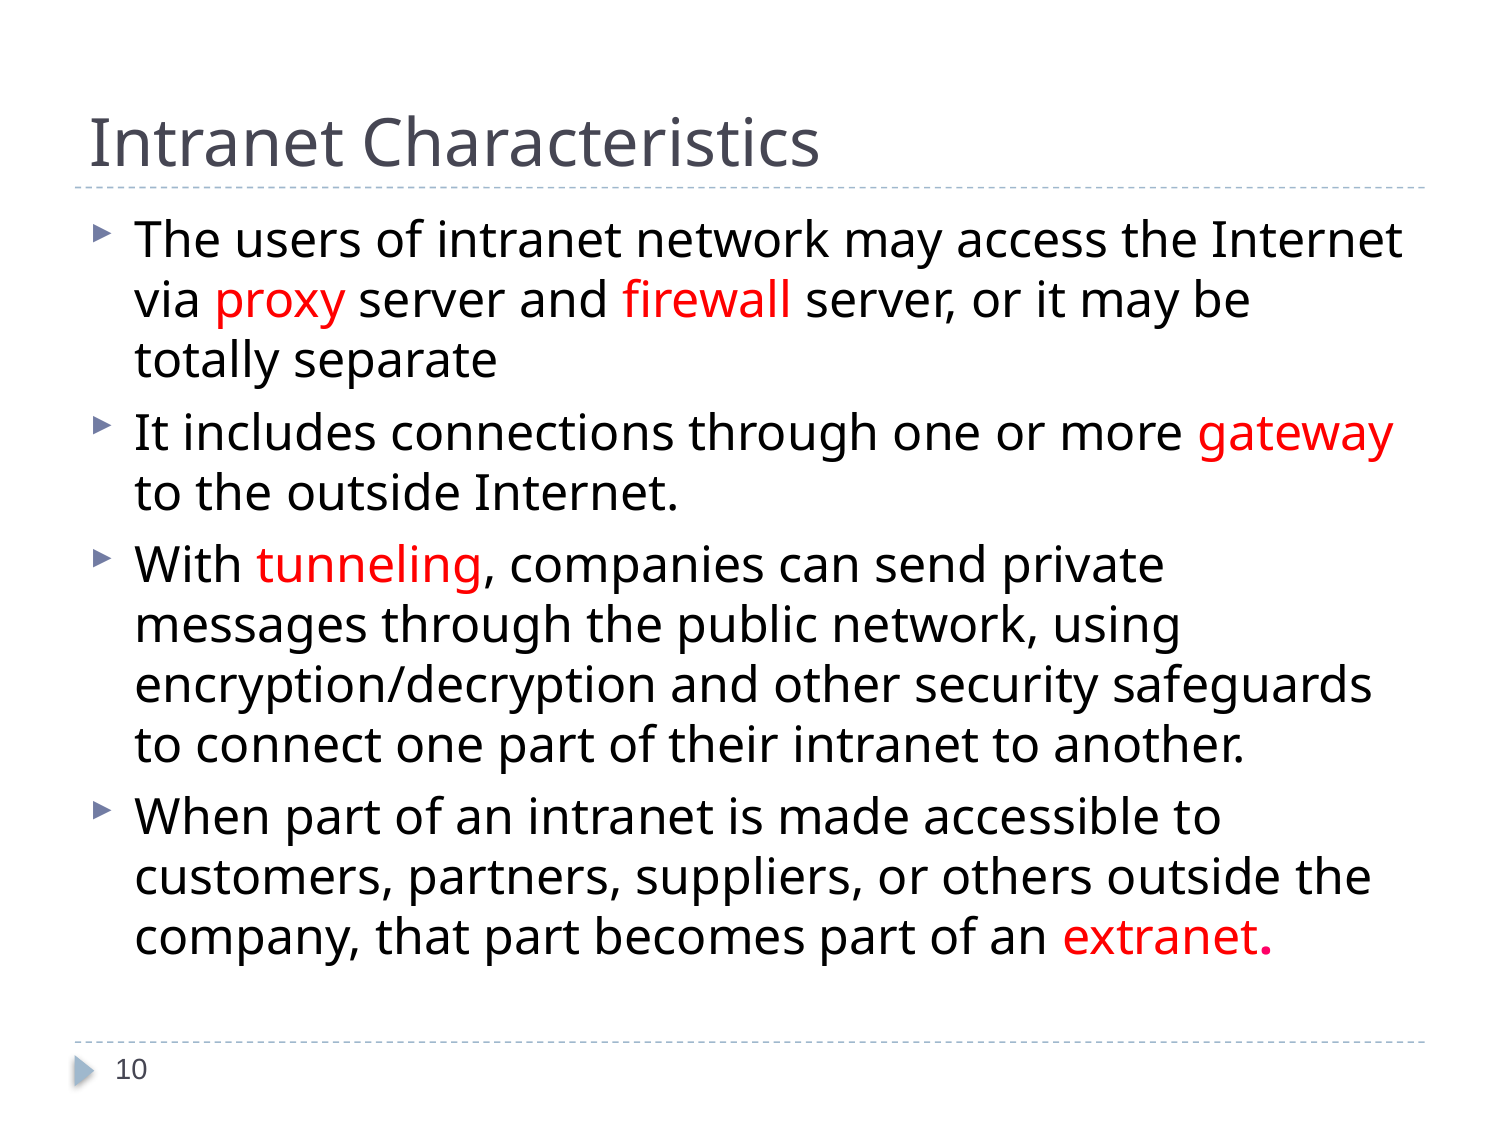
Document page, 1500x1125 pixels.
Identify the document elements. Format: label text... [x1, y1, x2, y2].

list The users of intranet network may access the Internet via proxy server and firewall server, or it may be totally separate It includes connections through one or more gateway to the outside Internet. With tunneling, companies can send private messages through the public network, using encryption/decryption and other security safeguards to connect one part of their intranet to another. When part of an intranet is made accessible to customers, partners, suppliers, or others outside the company, that part becomes part of an extranet. [75, 200, 1425, 1010]
slide_number 10 [100, 1042, 426, 1103]
title Intranet Characteristics [75, 24, 1425, 188]
